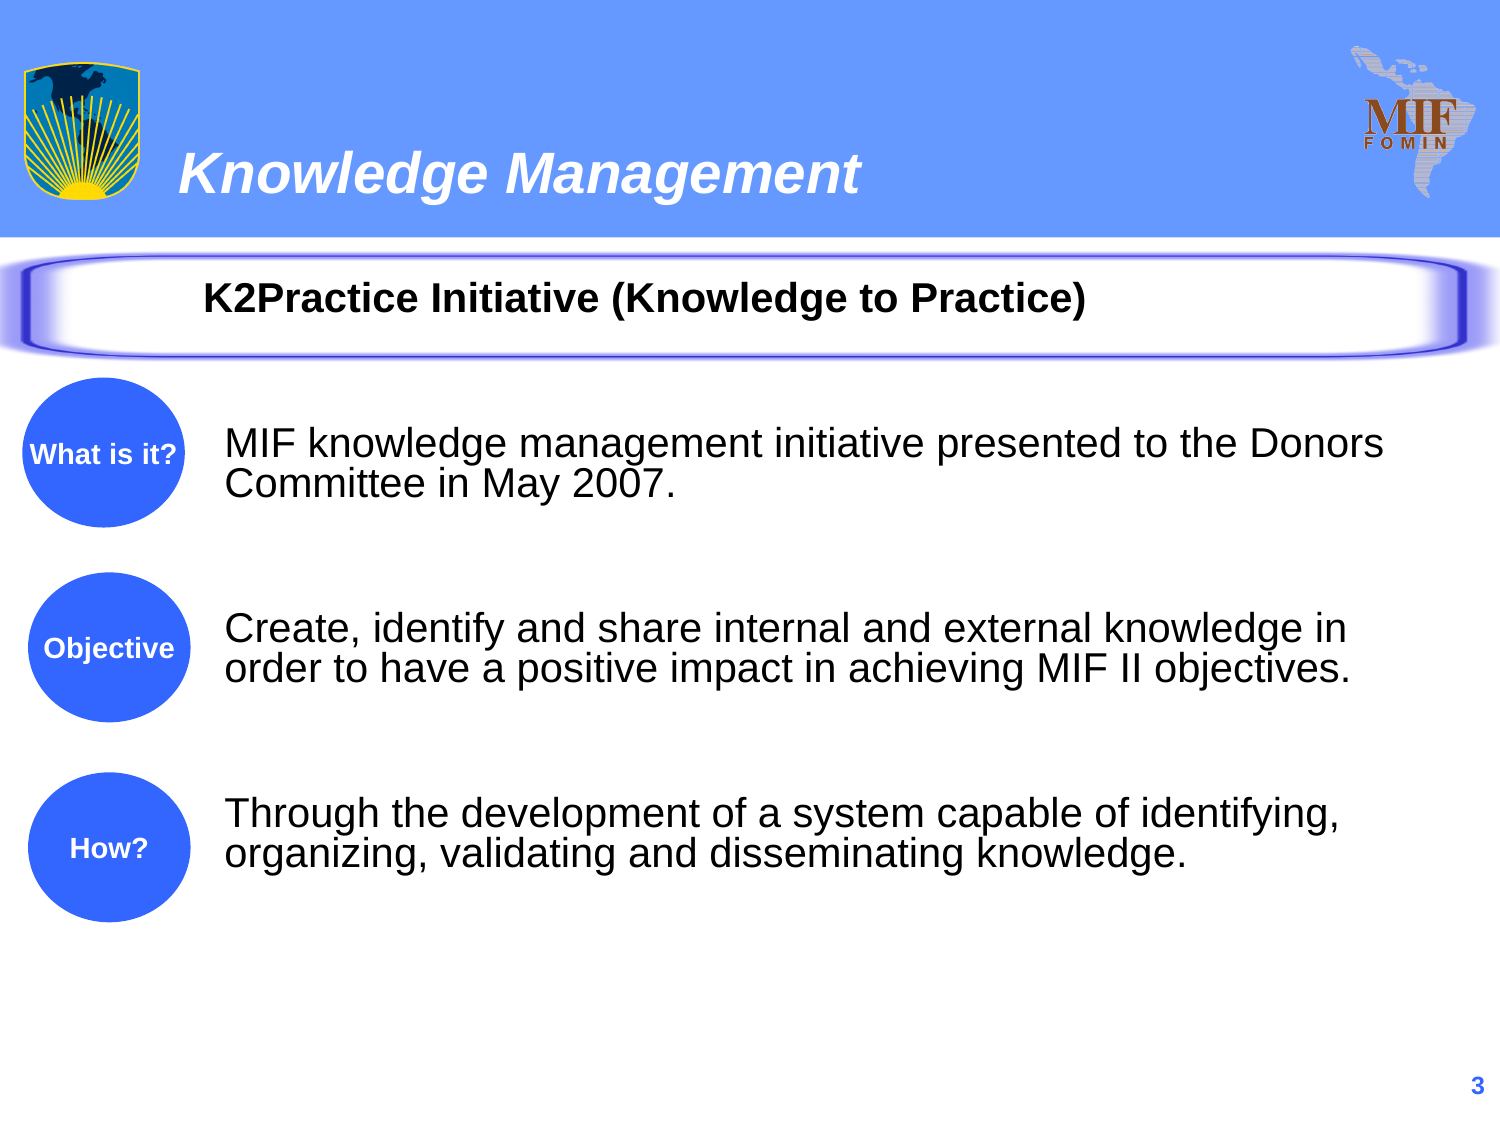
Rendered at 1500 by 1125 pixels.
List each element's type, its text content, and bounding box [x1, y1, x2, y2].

text_box How? [28, 772, 191, 923]
text_box Objective [28, 572, 191, 723]
picture [24, 62, 49, 200]
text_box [686, 0, 802, 1088]
picture [0, 249, 686, 364]
list K2Practice Initiative (Knowledge to Practice) MIF knowledge management initiative presented to the Donors Committee in May 2007. Create, identify and share internal and external knowledge in order to have a positive impact in achieving MIF II objectives. Through the development of a system capable of identifying, organizing, validating and disseminating knowledge. [152, 364, 680, 976]
picture [802, 249, 1500, 364]
title Knowledge Management [49, 24, 680, 213]
text_box What is it? [22, 377, 185, 528]
title Knowledge Management [809, 24, 1401, 213]
list K2Practice Initiative (Knowledge to Practice) MIF knowledge management initiative presented to the Donors Committee in May 2007. Create, identify and share internal and external knowledge in order to have a positive impact in achieving MIF II objectives. Through the development of a system capable of identifying, organizing, validating and disseminating knowledge. [809, 364, 1413, 976]
picture [1401, 46, 1476, 198]
